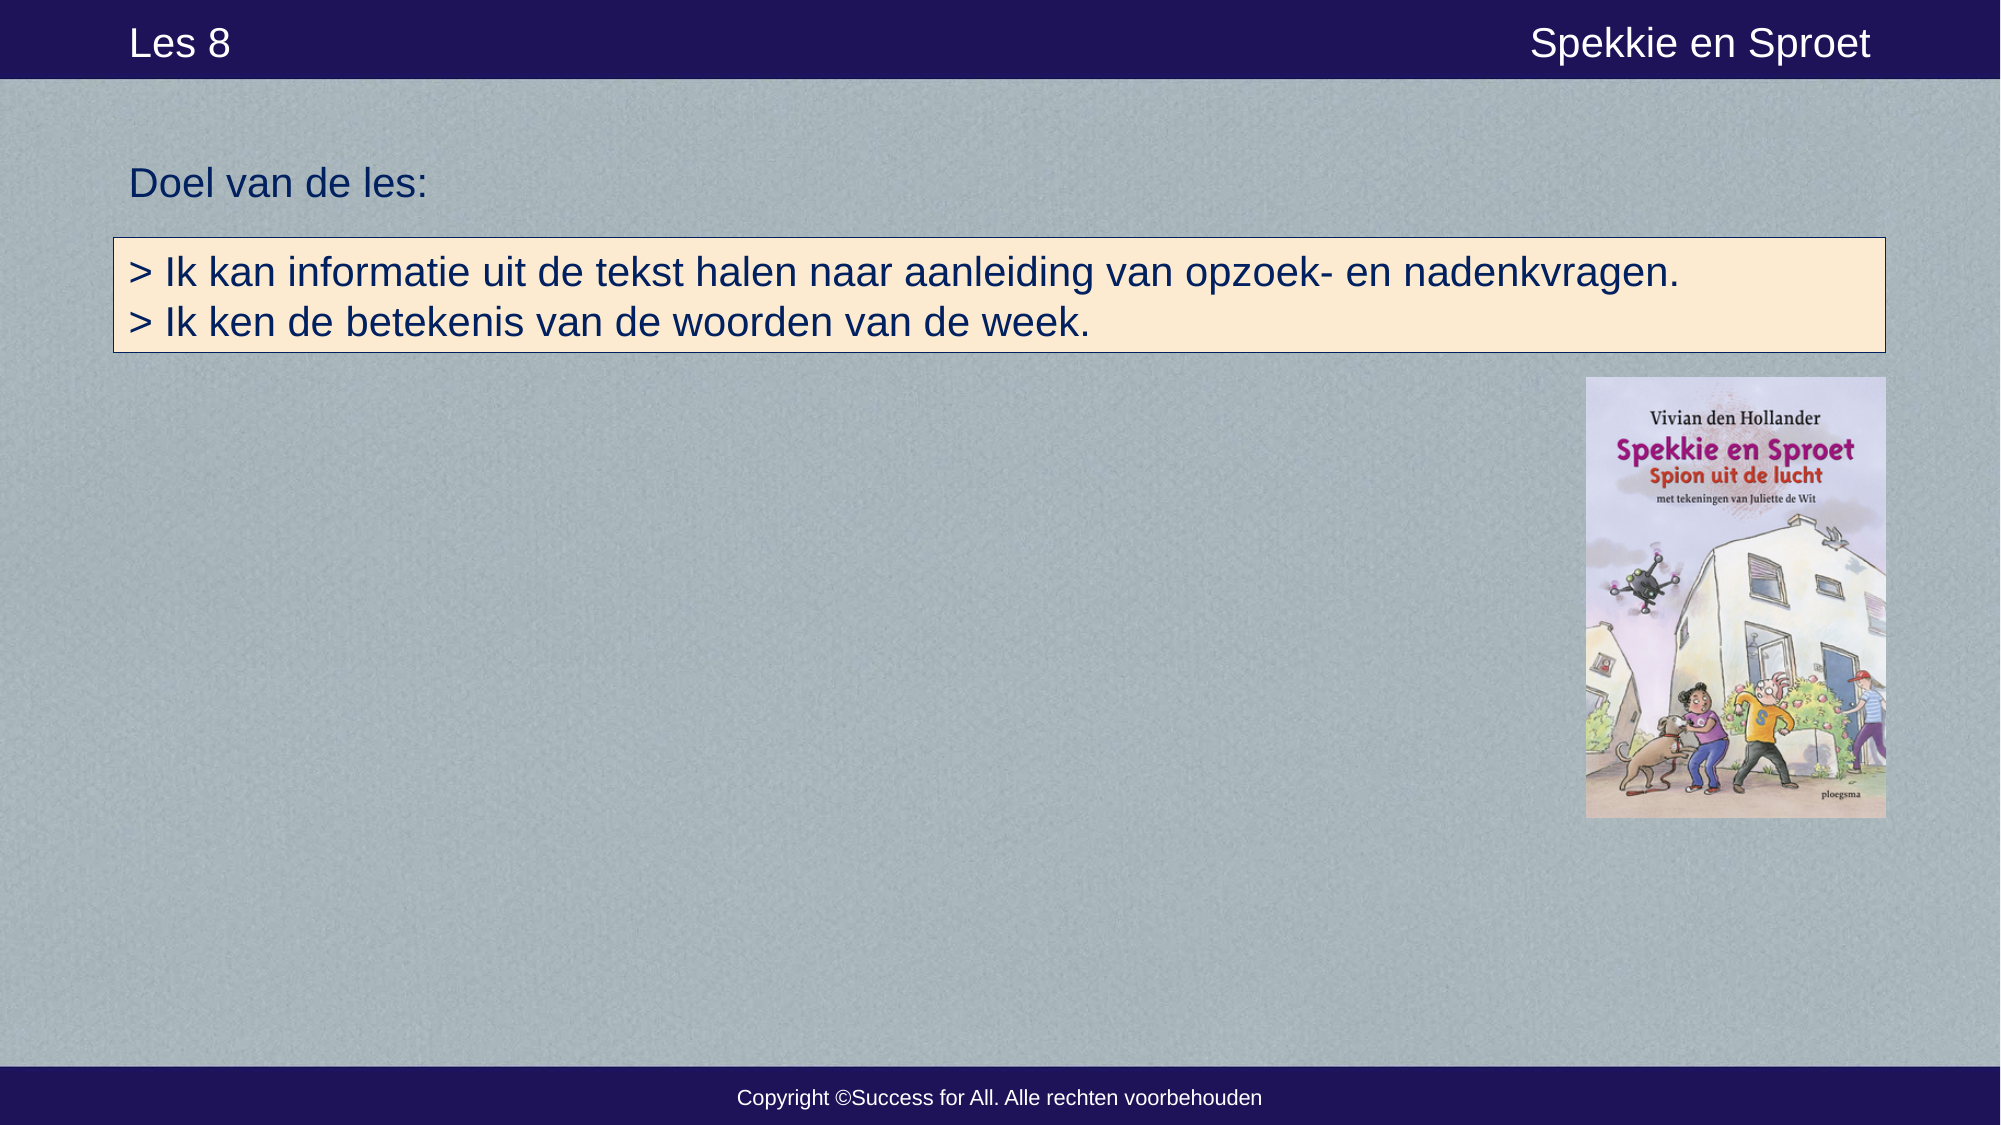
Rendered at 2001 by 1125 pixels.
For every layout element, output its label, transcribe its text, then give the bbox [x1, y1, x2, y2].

text_box Spekkie en Sproet [999, 8, 1886, 73]
text_box Les 8 [114, 8, 354, 73]
text_box Copyright ©Success for All. Alle rechten voorbehouden [0, 1076, 2000, 1125]
text_box Doel van de les: [113, 148, 1635, 214]
picture [0, 0, 2001, 1125]
text_box > Ik kan informatie uit de tekst halen naar aanleiding van opzoek- en nadenkvragen. > Ik ken de betekenis van de woorden van de week. [113, 237, 1886, 353]
